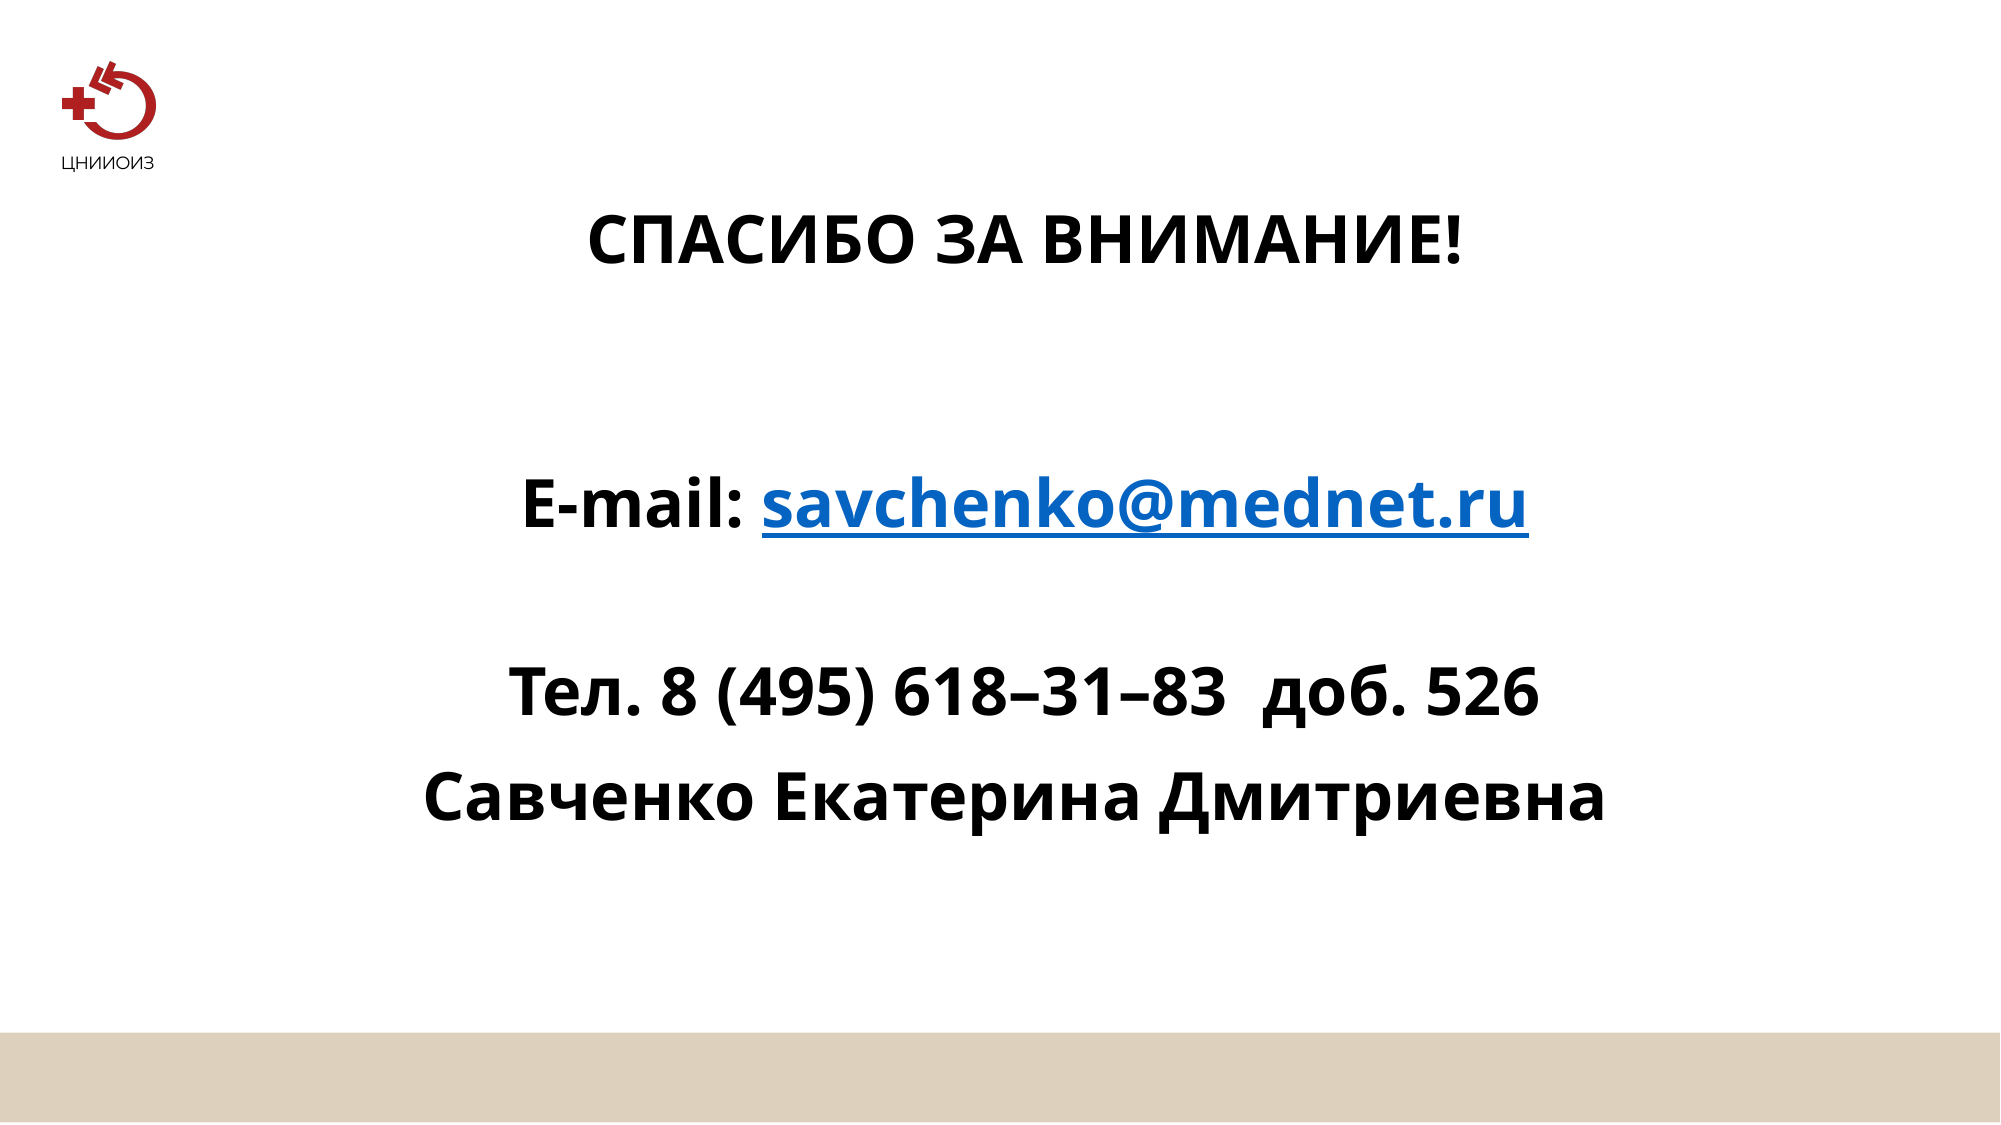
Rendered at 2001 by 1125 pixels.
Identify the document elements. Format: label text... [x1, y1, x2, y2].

picture [62, 61, 156, 172]
text_box СПАСИБО ЗА ВНИМАНИЕ! E-mail: savchenko@mednet.ru Тел. 8 (495) 618–31–83 доб. 526 Савченко Екатерина Дмитриевна [297, 189, 1734, 845]
text_box [0, 1031, 2000, 1123]
